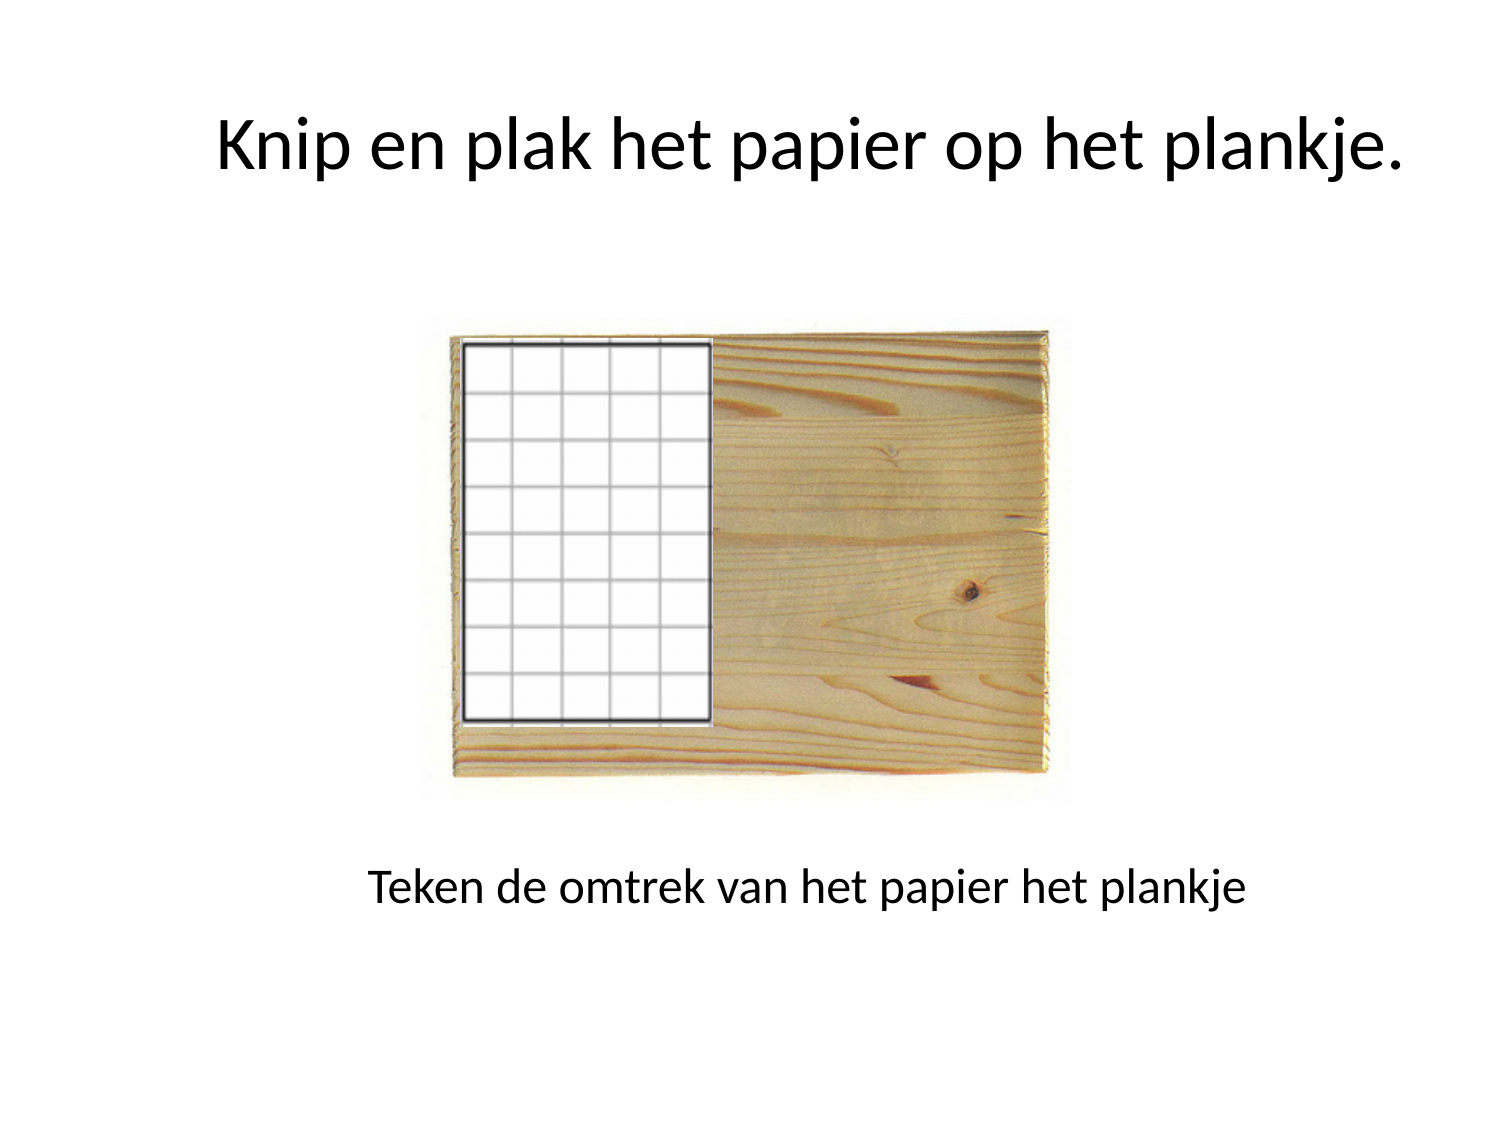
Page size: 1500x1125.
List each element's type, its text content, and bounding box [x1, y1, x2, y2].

text_box Teken de omtrek van het papier het plankje [352, 845, 1263, 921]
title Knip en plak het papier op het plankje. [75, 45, 1425, 233]
picture [391, 316, 1072, 801]
